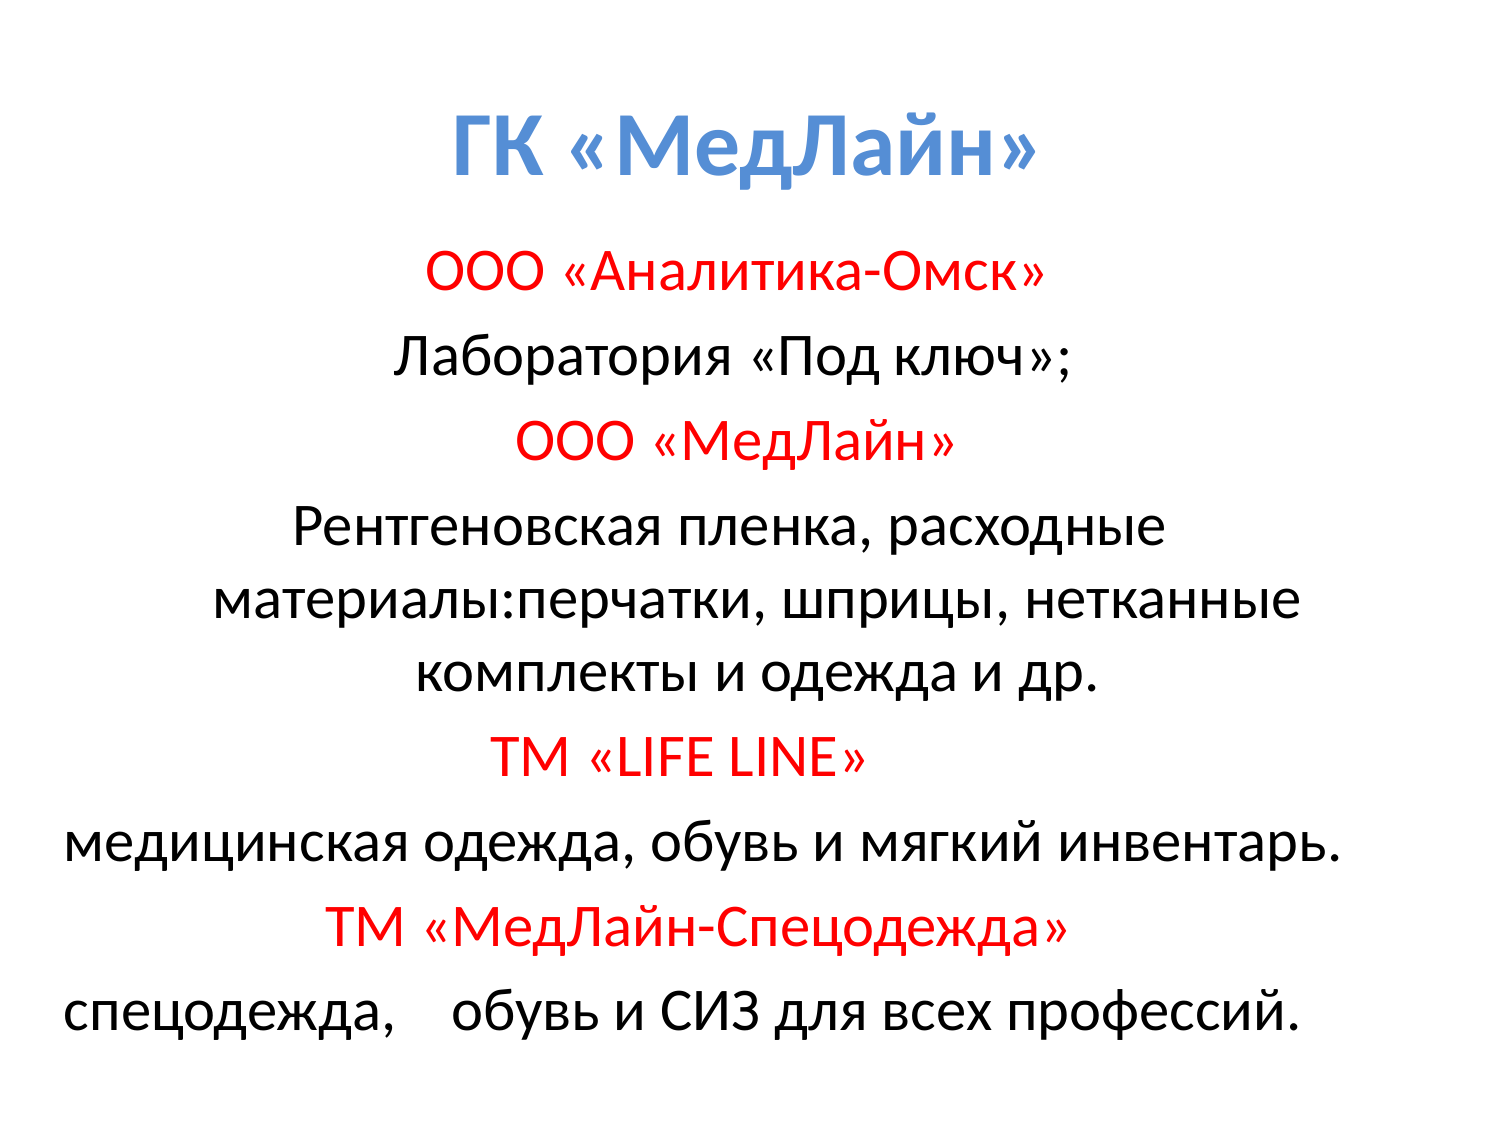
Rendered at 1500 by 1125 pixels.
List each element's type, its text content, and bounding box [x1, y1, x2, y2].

list ООО «Аналитика-Омск» Лаборатория «Под ключ»; ООО «МедЛайн» Рентгеновская пленка, расходные материалы:перчатки, шприцы, нетканные комплекты и одежда и др. ТМ «LIFE LINE» медицинская одежда, обувь и мягкий инвентарь. ТМ «МедЛайн-Спецодежда» спецодежда, обувь и СИЗ для всех профессий. [35, 222, 1425, 1067]
title ГК «МедЛайн» [75, 45, 1425, 222]
